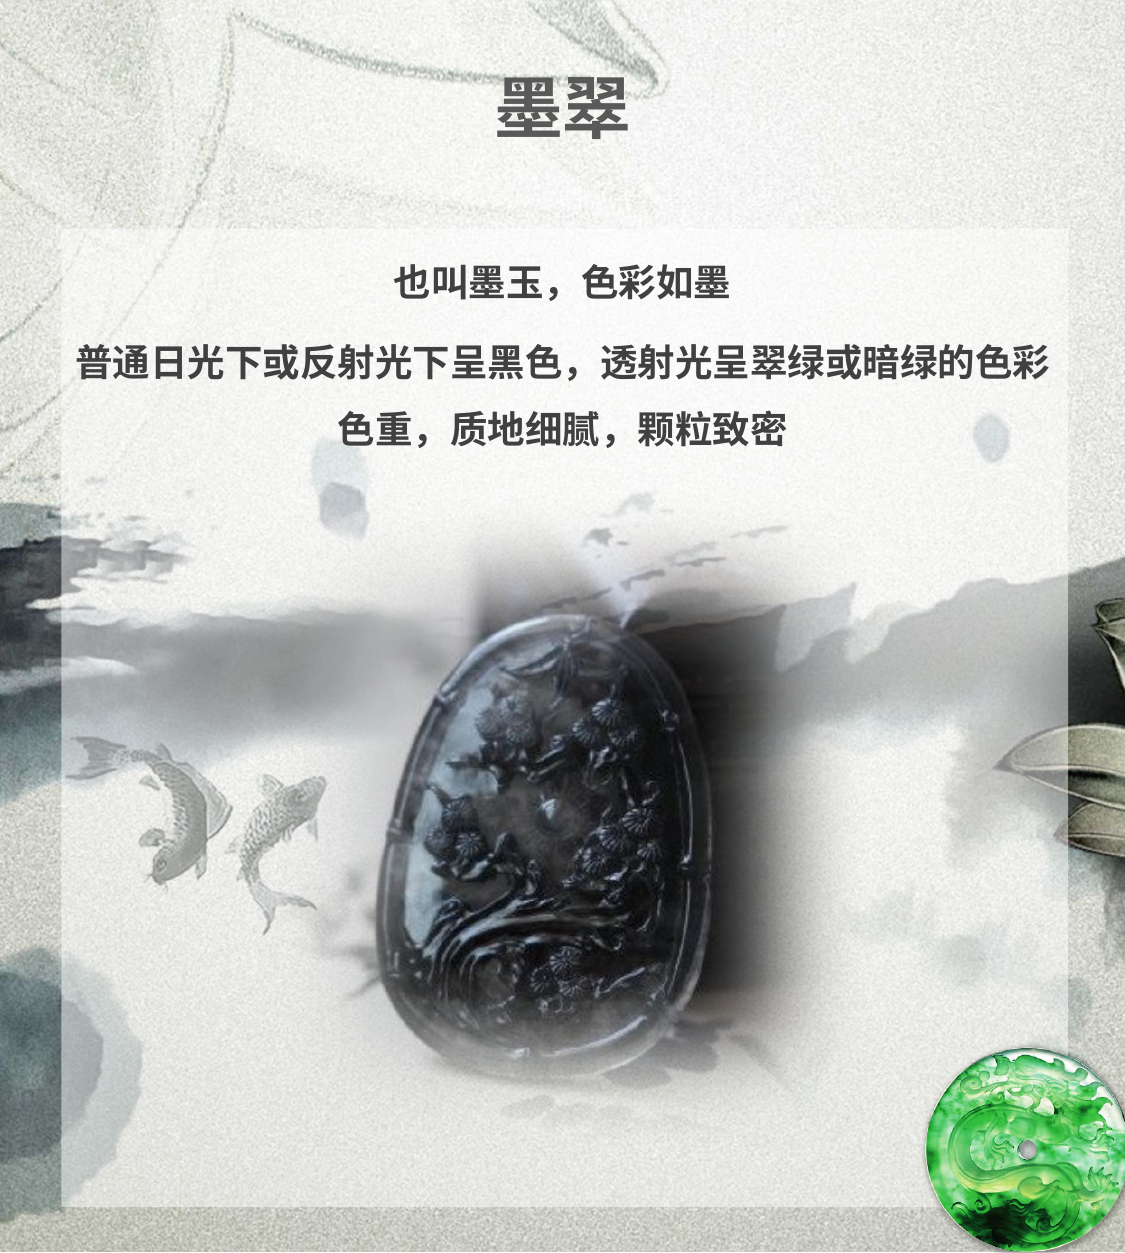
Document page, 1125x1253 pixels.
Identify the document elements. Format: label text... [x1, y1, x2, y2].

list 也叫墨玉，色彩如墨 普通日光下或反射光下呈黑色，透射光呈翠绿或暗绿的色彩色重，质地细腻，颗粒致密 [58, 228, 1066, 1208]
picture [0, 0, 1125, 1253]
title 墨翠 [60, 32, 1066, 192]
